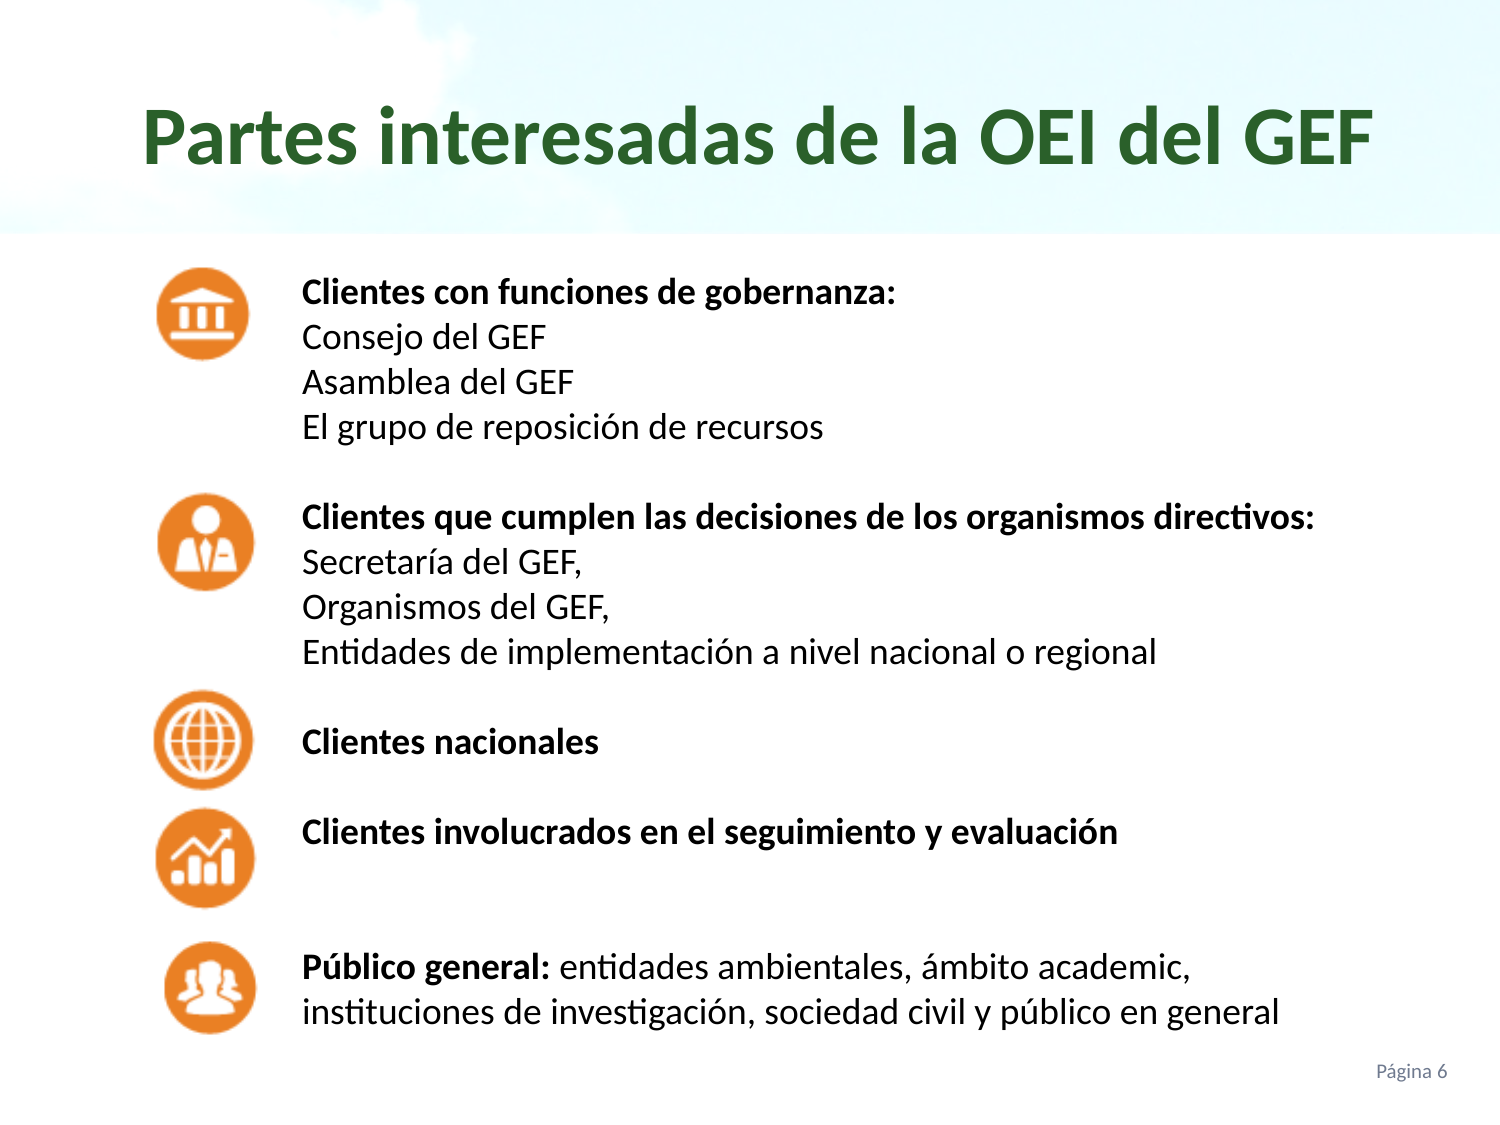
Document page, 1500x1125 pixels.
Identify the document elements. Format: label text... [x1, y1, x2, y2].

text_box Clientes con funciones de gobernanza: Consejo del GEF Asamblea del GEF El grupo de reposición de recursos Clientes que cumplen las decisiones de los organismos directivos: Secretaría del GEF, Organismos del GEF, Entidades de implementación a nivel nacional o regional Clientes nacionales Clientes involucrados en el seguimiento y evaluación Público general: entidades ambientales, ámbito academic, instituciones de investigación, sociedad civil y público en general [287, 259, 1338, 1085]
picture [137, 487, 270, 601]
title Partes interesadas de la OEI del GEF [37, 37, 1463, 225]
picture [137, 256, 263, 372]
picture [153, 938, 262, 1040]
picture [137, 679, 270, 917]
